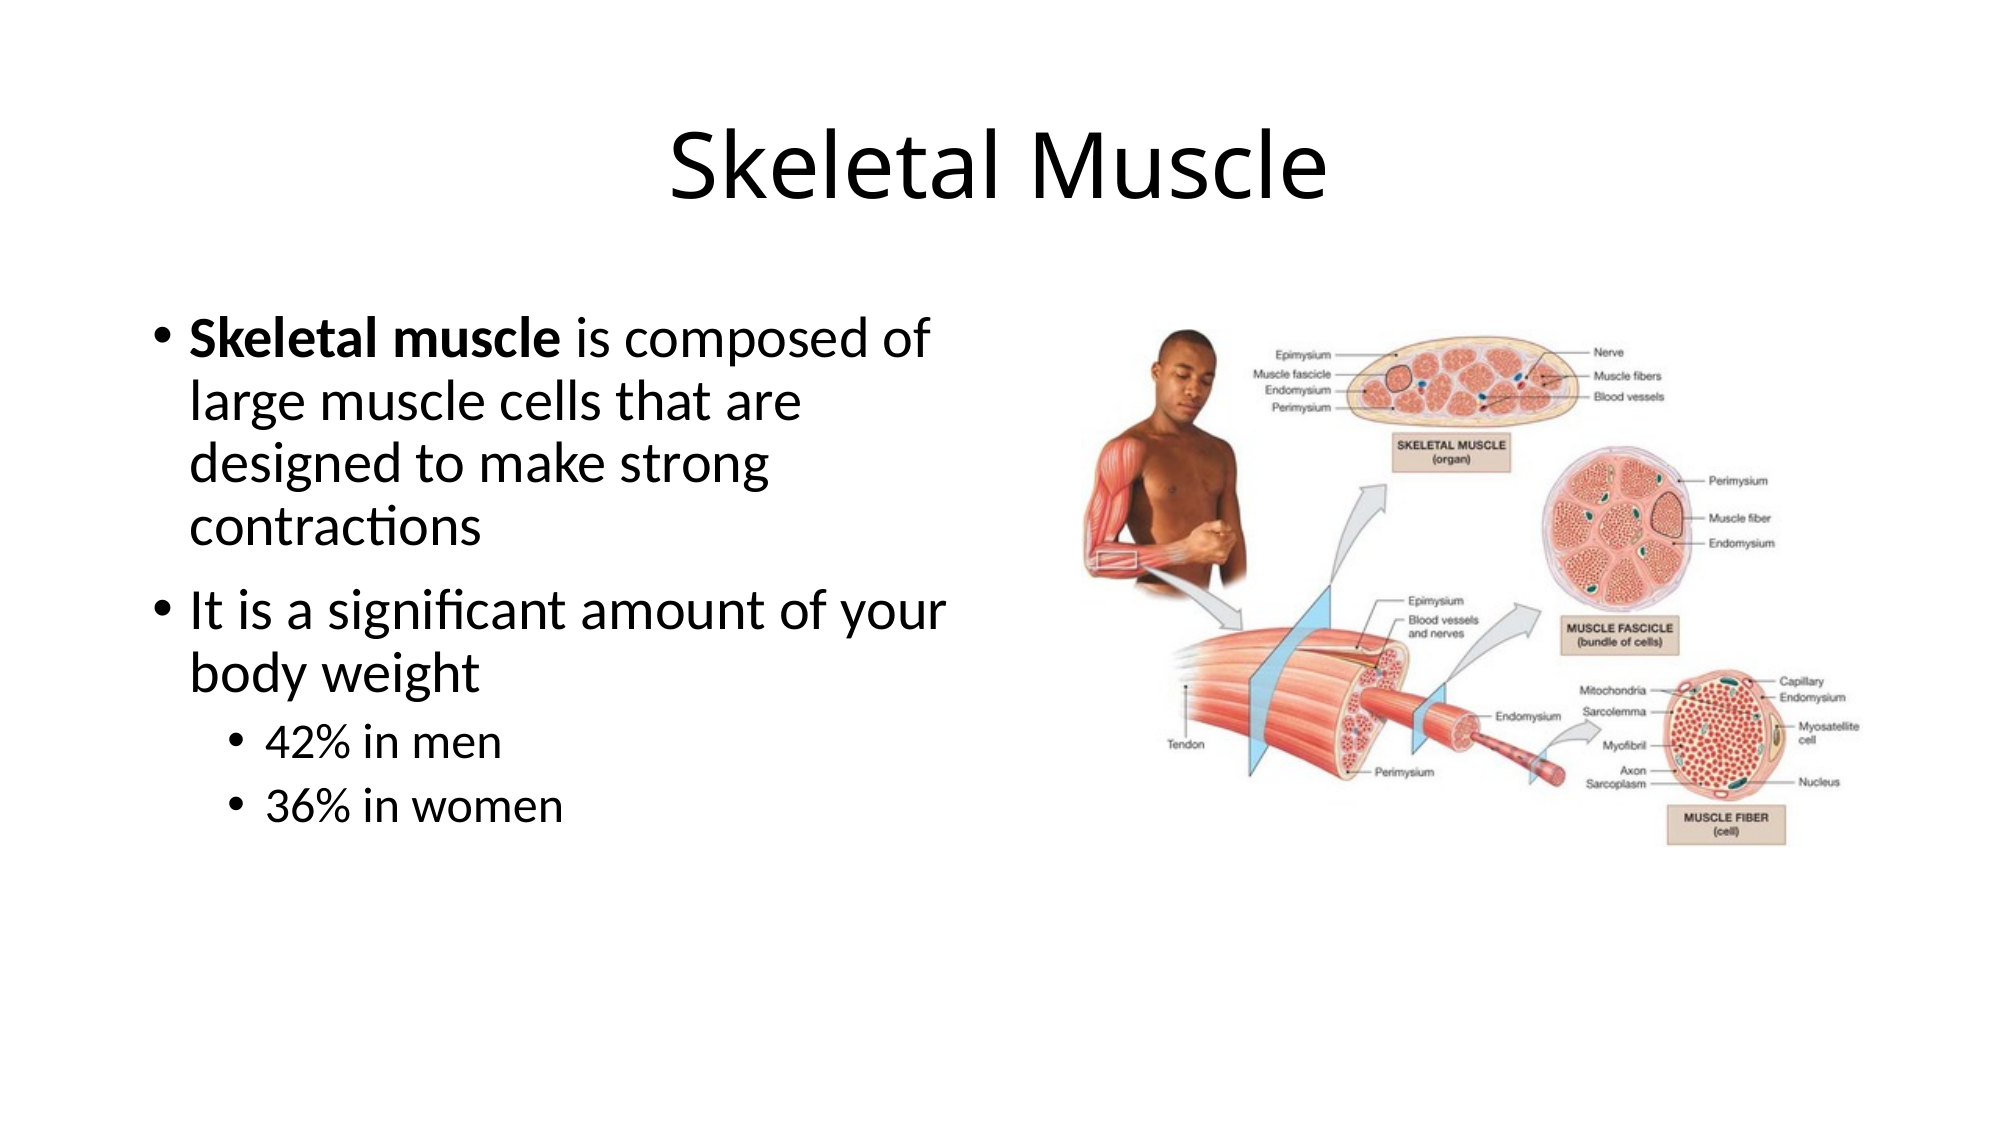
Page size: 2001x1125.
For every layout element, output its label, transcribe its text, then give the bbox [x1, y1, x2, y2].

list Skeletal muscle is composed of large muscle cells that are designed to make strong contractions It is a significant amount of your body weight 42% in men 36% in women [137, 299, 988, 1070]
title Skeletal Muscle [137, 59, 1863, 278]
picture [1081, 329, 1863, 847]
